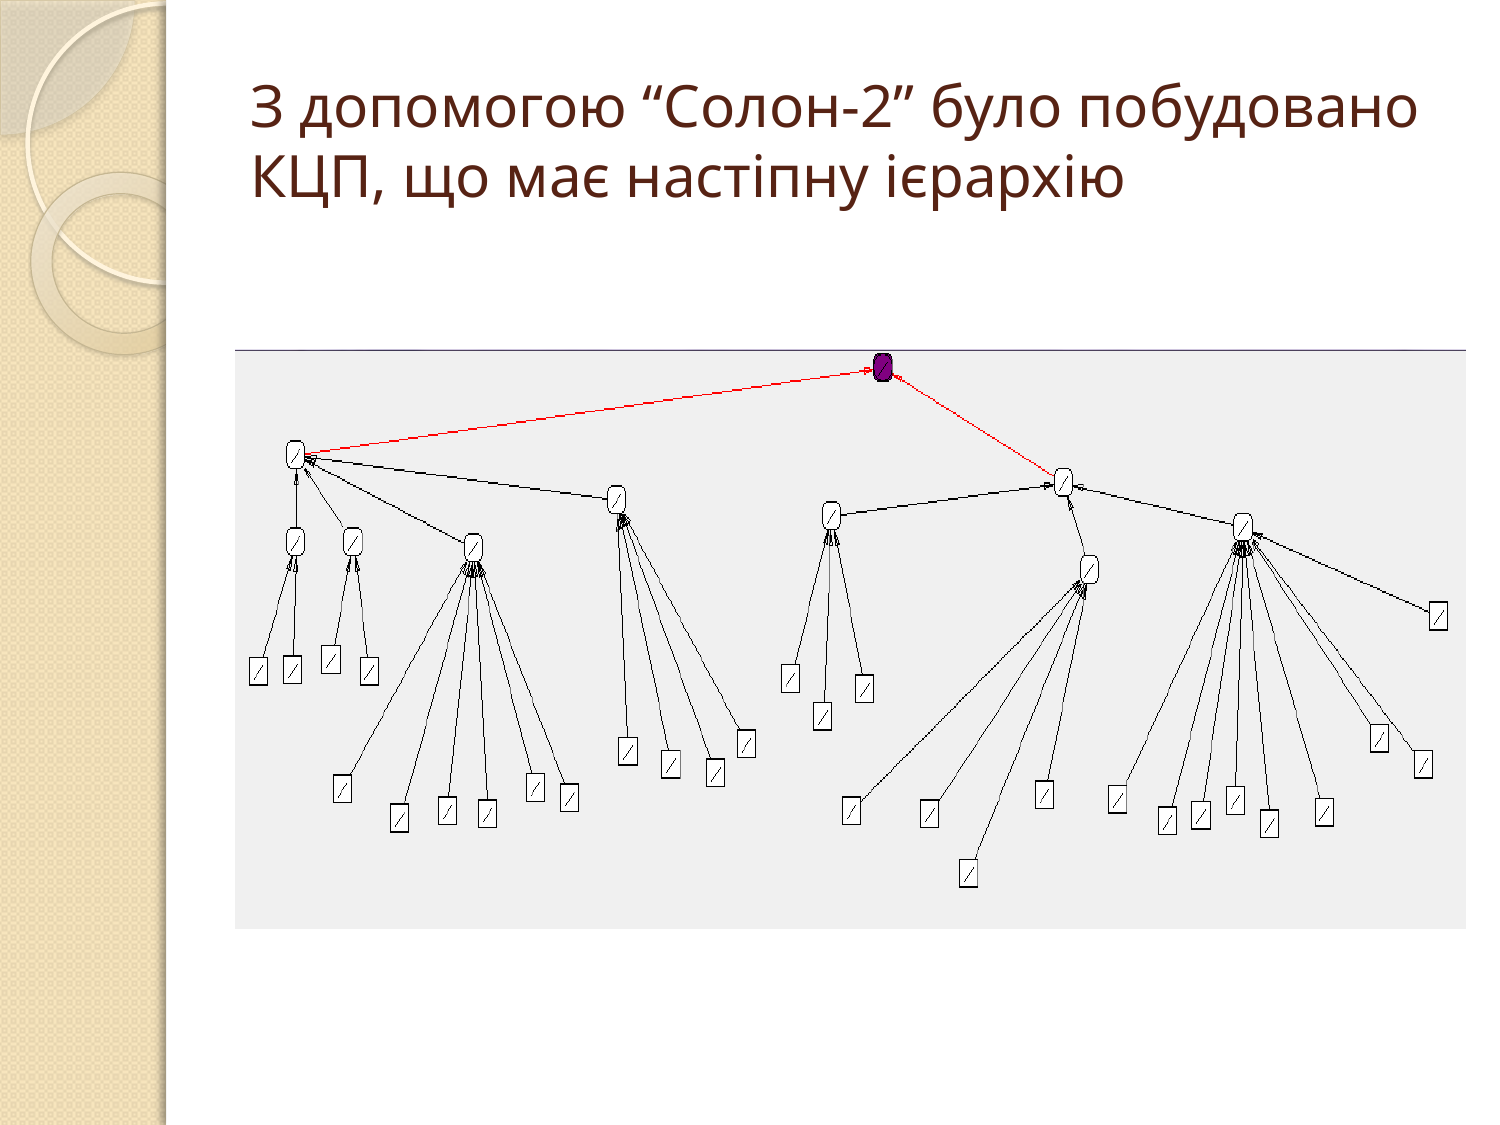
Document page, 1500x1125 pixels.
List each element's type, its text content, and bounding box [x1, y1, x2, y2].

title З допомогою “Солон-2” було побудовано КЦП, що має настіпну ієрархію [235, 45, 1466, 233]
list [235, 349, 1466, 929]
